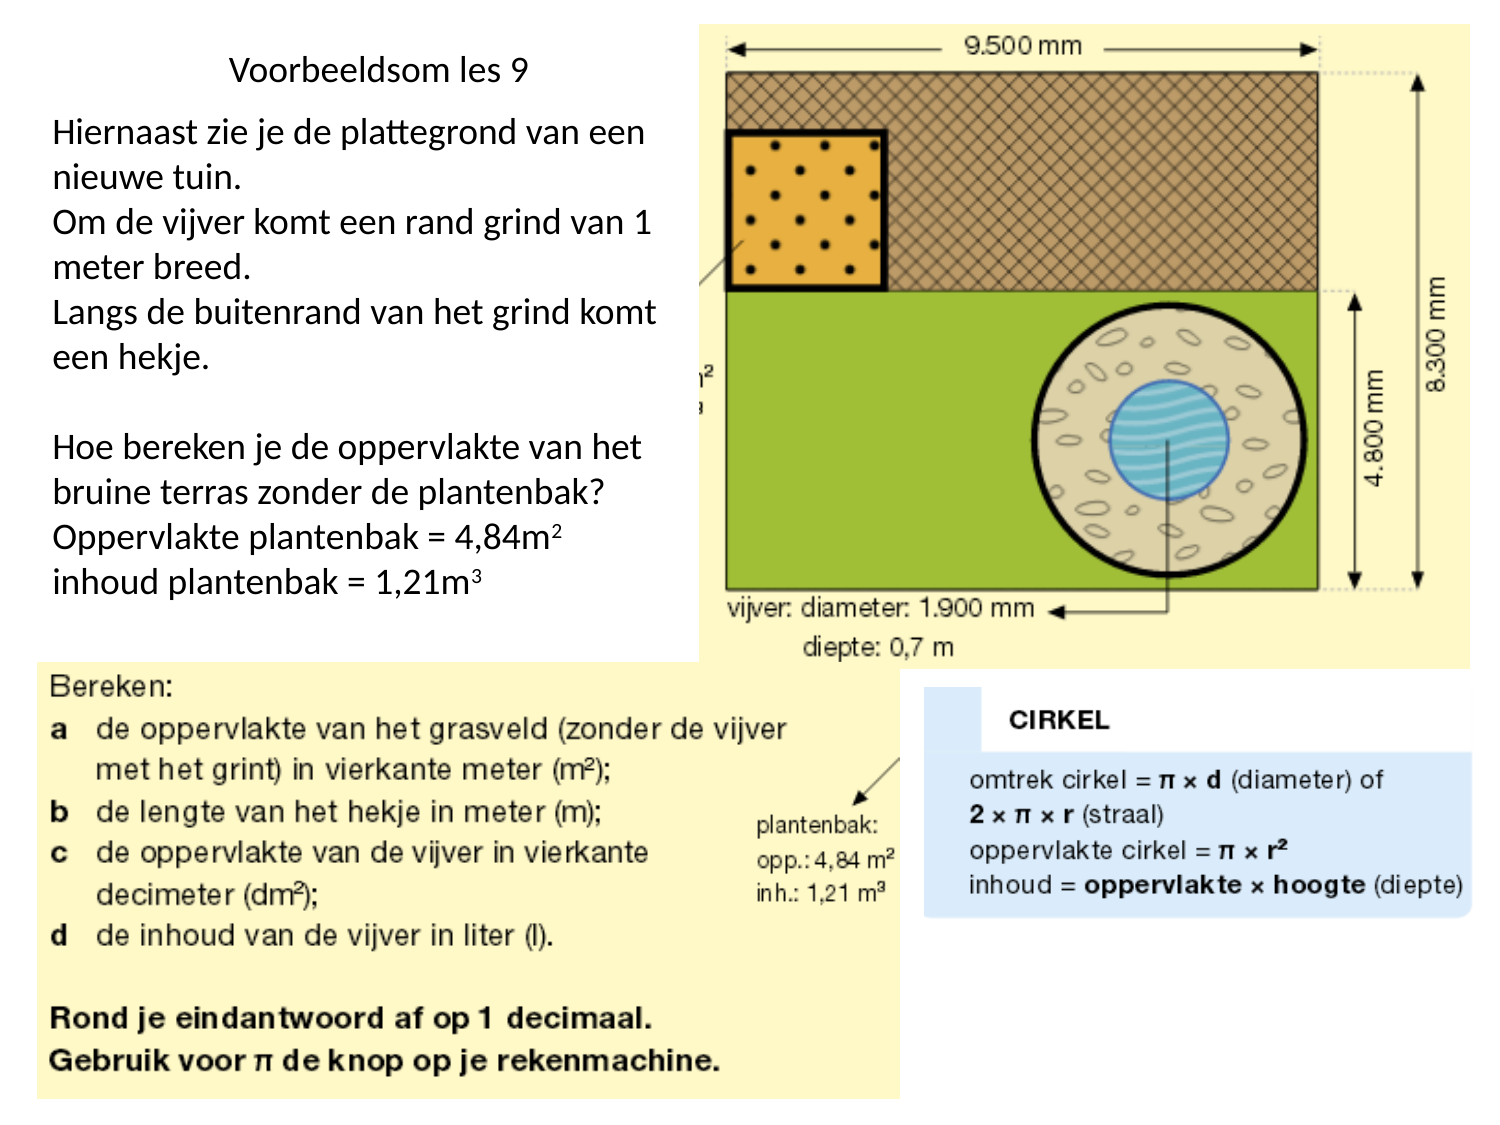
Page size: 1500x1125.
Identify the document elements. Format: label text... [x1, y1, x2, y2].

text_box Hiernaast zie je de plattegrond van een nieuwe tuin. Om de vijver komt een rand grind van 1 meter breed. Langs de buitenrand van het grind komt een hekje. Hoe bereken je de oppervlakte van het bruine terras zonder de plantenbak? Oppervlakte plantenbak = 4,84m2 inhoud plantenbak = 1,21m3 [37, 99, 675, 610]
text_box Voorbeeldsom les 9 [214, 37, 545, 98]
picture [37, 24, 1471, 1099]
picture [924, 687, 1474, 923]
